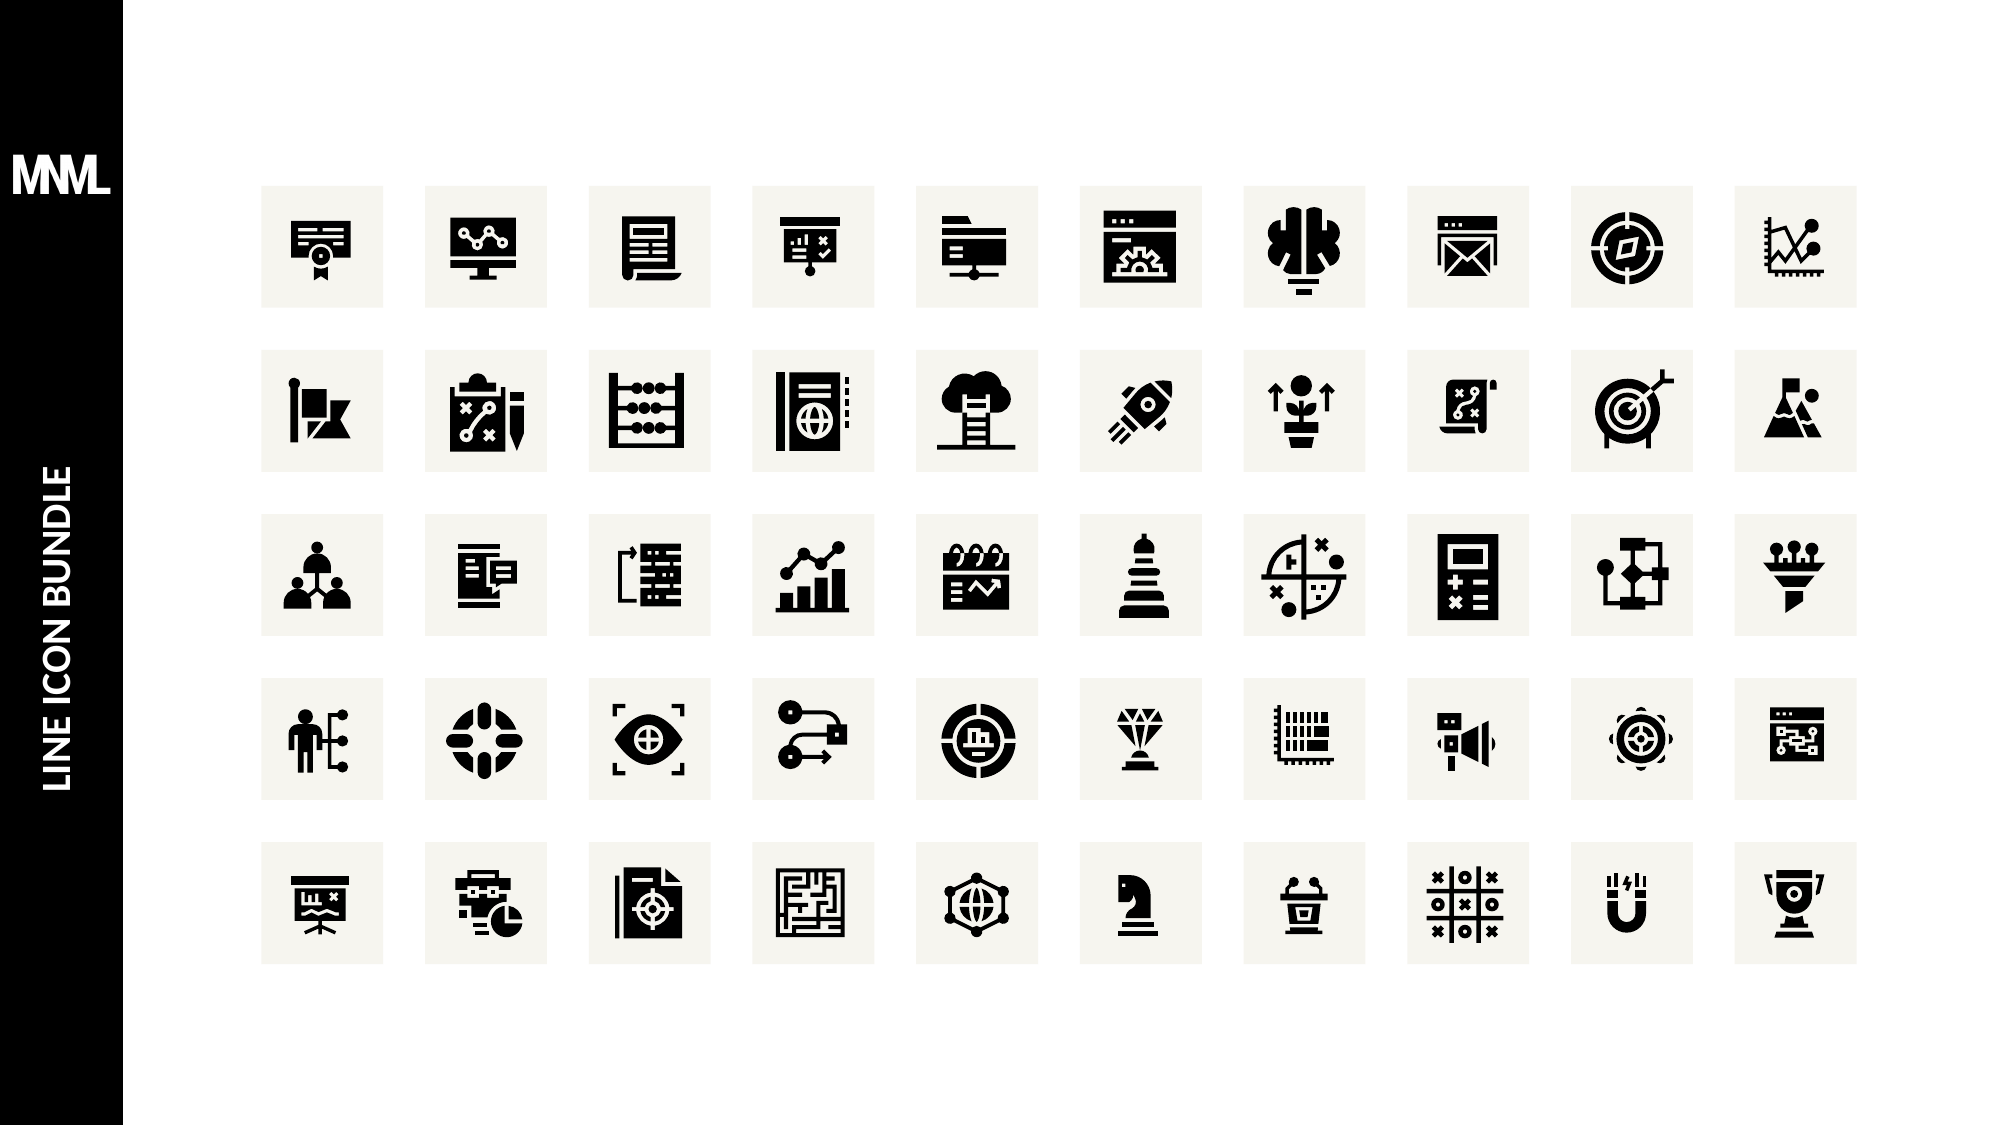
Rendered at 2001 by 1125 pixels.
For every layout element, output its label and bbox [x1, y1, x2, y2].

text_box [1118, 875, 1158, 937]
picture [0, 113, 122, 236]
text_box [450, 373, 524, 452]
text_box [775, 868, 845, 938]
text_box [775, 372, 850, 451]
text_box [612, 703, 685, 776]
text_box [1764, 217, 1824, 277]
text_box [1103, 210, 1176, 283]
text_box [1596, 537, 1669, 610]
text_box [1267, 207, 1340, 295]
text_box [450, 217, 516, 280]
text_box [1763, 870, 1825, 938]
text_box [1594, 369, 1675, 449]
text_box [446, 702, 523, 780]
text_box [1437, 216, 1498, 276]
text_box [455, 870, 523, 938]
text_box [457, 543, 517, 609]
text_box [941, 216, 1007, 281]
text_box [944, 872, 1009, 938]
text_box [1119, 533, 1169, 618]
text_box [615, 867, 683, 939]
text_box [941, 703, 1016, 779]
text_box [1280, 876, 1328, 935]
text_box [1437, 533, 1499, 621]
text_box [290, 220, 351, 281]
text_box [1439, 379, 1497, 434]
text_box [1273, 704, 1334, 765]
text_box [1607, 872, 1647, 933]
text_box [1763, 378, 1822, 438]
text_box [290, 876, 350, 935]
text_box [1107, 380, 1173, 445]
text_box [1426, 866, 1504, 943]
text_box [288, 709, 349, 773]
text_box [283, 541, 351, 609]
text_box [1769, 707, 1825, 762]
text_box [778, 700, 848, 770]
text_box [1261, 534, 1347, 620]
text_box [1437, 713, 1496, 772]
text_box [780, 216, 840, 277]
text_box [1591, 212, 1664, 285]
text_box [608, 372, 685, 448]
text_box [1267, 375, 1335, 448]
text_box [942, 543, 1010, 610]
text_box [1608, 706, 1673, 771]
text_box [621, 216, 682, 281]
text_box [617, 543, 681, 607]
text_box [1762, 540, 1826, 613]
text_box [775, 540, 850, 613]
text_box [288, 377, 351, 443]
text_box [936, 371, 1016, 450]
text_box [1117, 708, 1163, 771]
